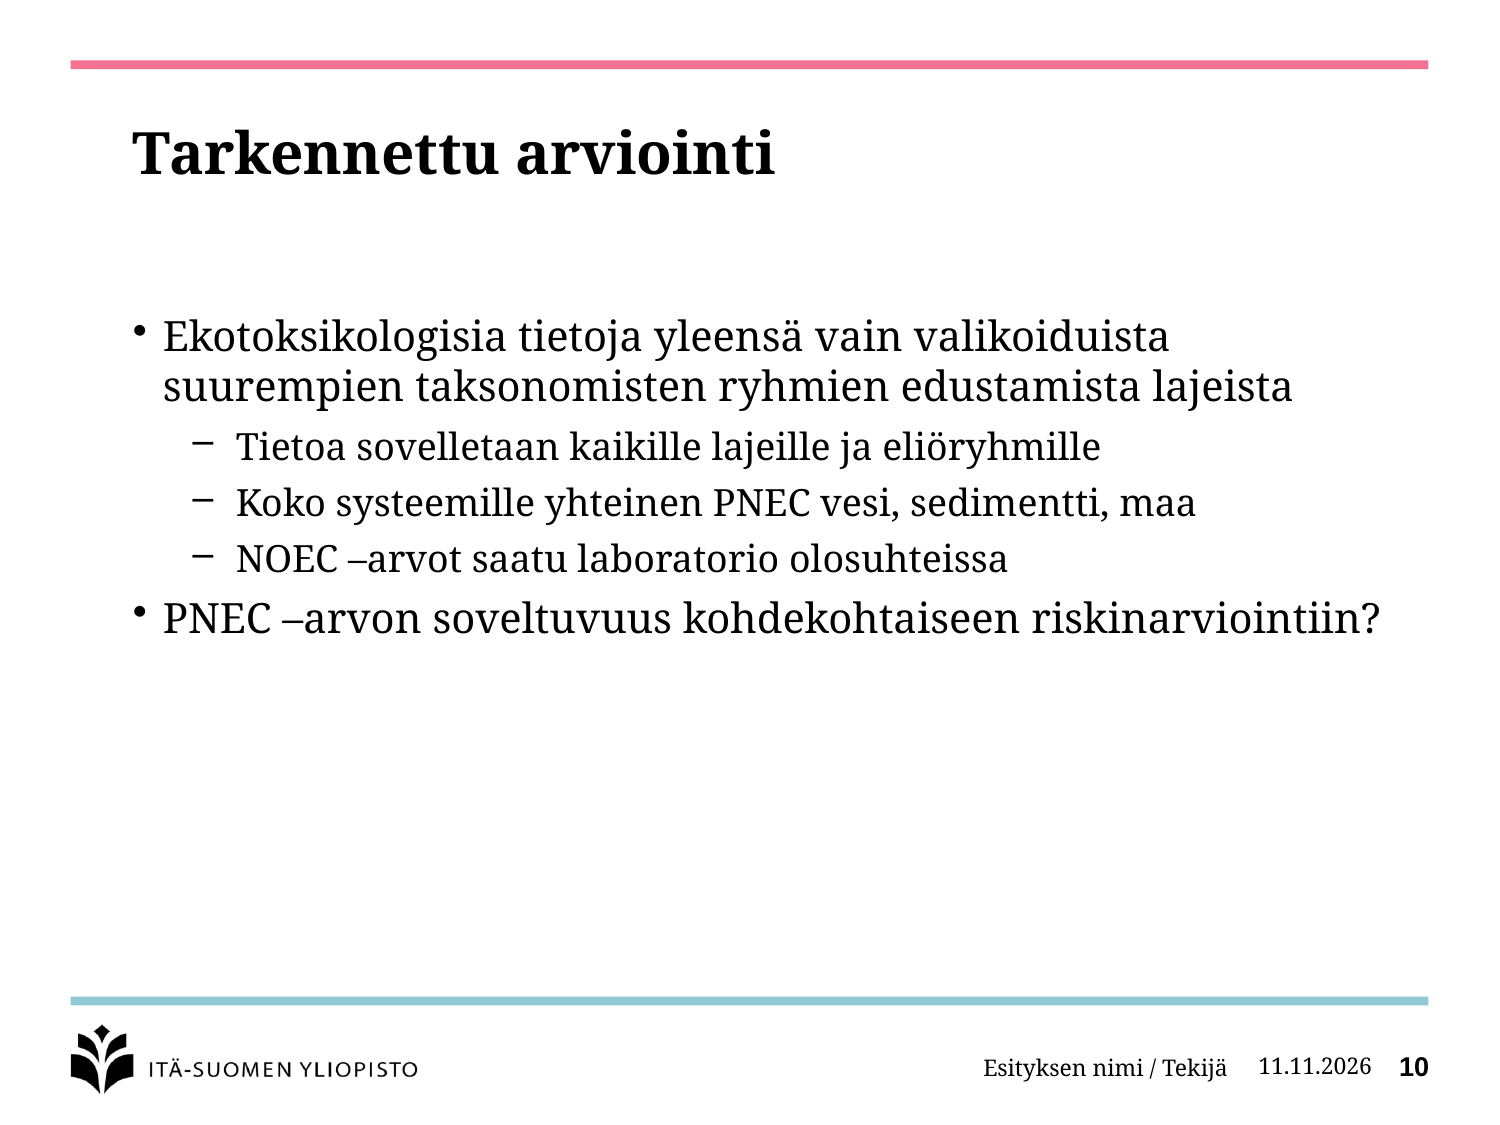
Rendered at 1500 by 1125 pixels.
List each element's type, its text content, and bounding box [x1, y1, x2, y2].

list Ekotoksikologisia tietoja yleensä vain valikoiduista suurempien taksonomisten ryhmien edustamista lajeista Tietoa sovelletaan kaikille lajeille ja eliöryhmille Koko systeemille yhteinen PNEC vesi, sedimentti, maa NOEC –arvot saatu laboratorio olosuhteissa PNEC –arvon soveltuvuus kohdekohtaiseen riskinarviointiin? [117, 302, 1430, 988]
footer Esityksen nimi / Tekijä [500, 1046, 1229, 1089]
slide_number 10 [1369, 1046, 1430, 1089]
title Tarkennettu arviointi [117, 107, 1430, 274]
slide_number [1229, 1046, 1369, 1089]
picture [70, 1024, 422, 1094]
